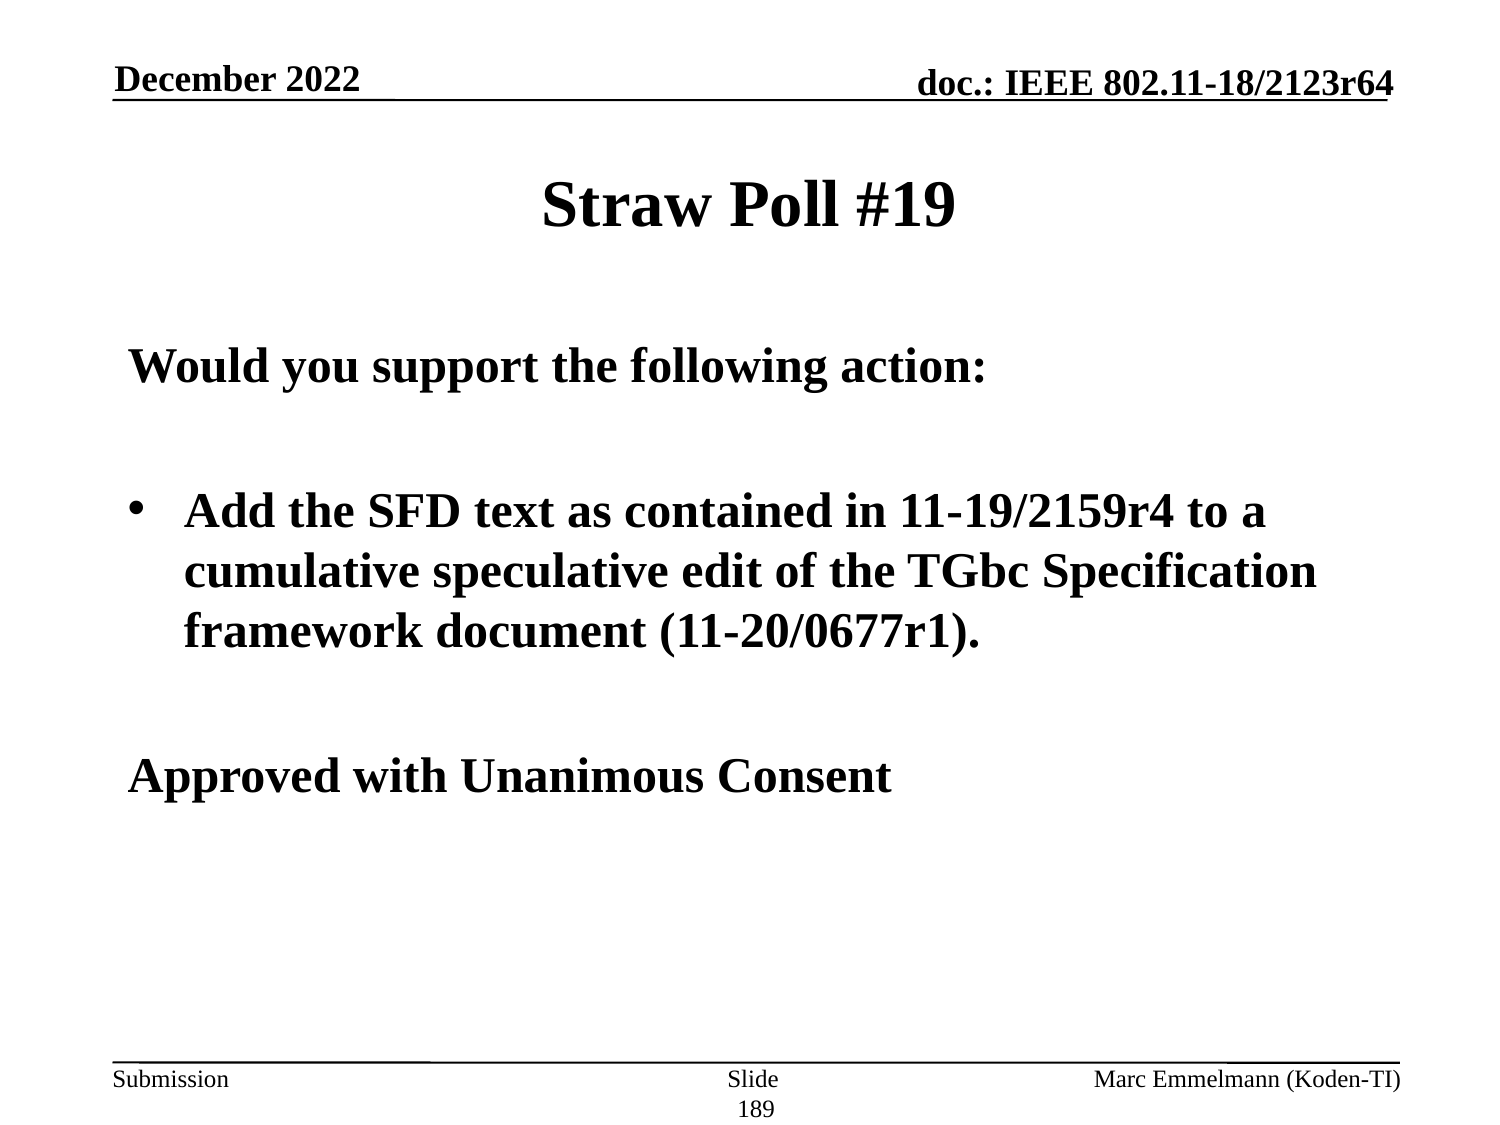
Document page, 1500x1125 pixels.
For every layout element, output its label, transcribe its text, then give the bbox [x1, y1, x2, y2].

footer Marc Emmelmann (Koden-TI) [878, 1061, 1402, 1093]
list Would you support the following action: Add the SFD text as contained in 11-19/2159r4 to a cumulative speculative edit of the TGbc Specification framework document (11-20/0677r1). Approved with Unanimous Consent [112, 324, 1388, 1000]
title Straw Poll #19 [112, 112, 1388, 288]
slide_number Slide 189 [712, 1061, 800, 1123]
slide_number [114, 54, 423, 100]
